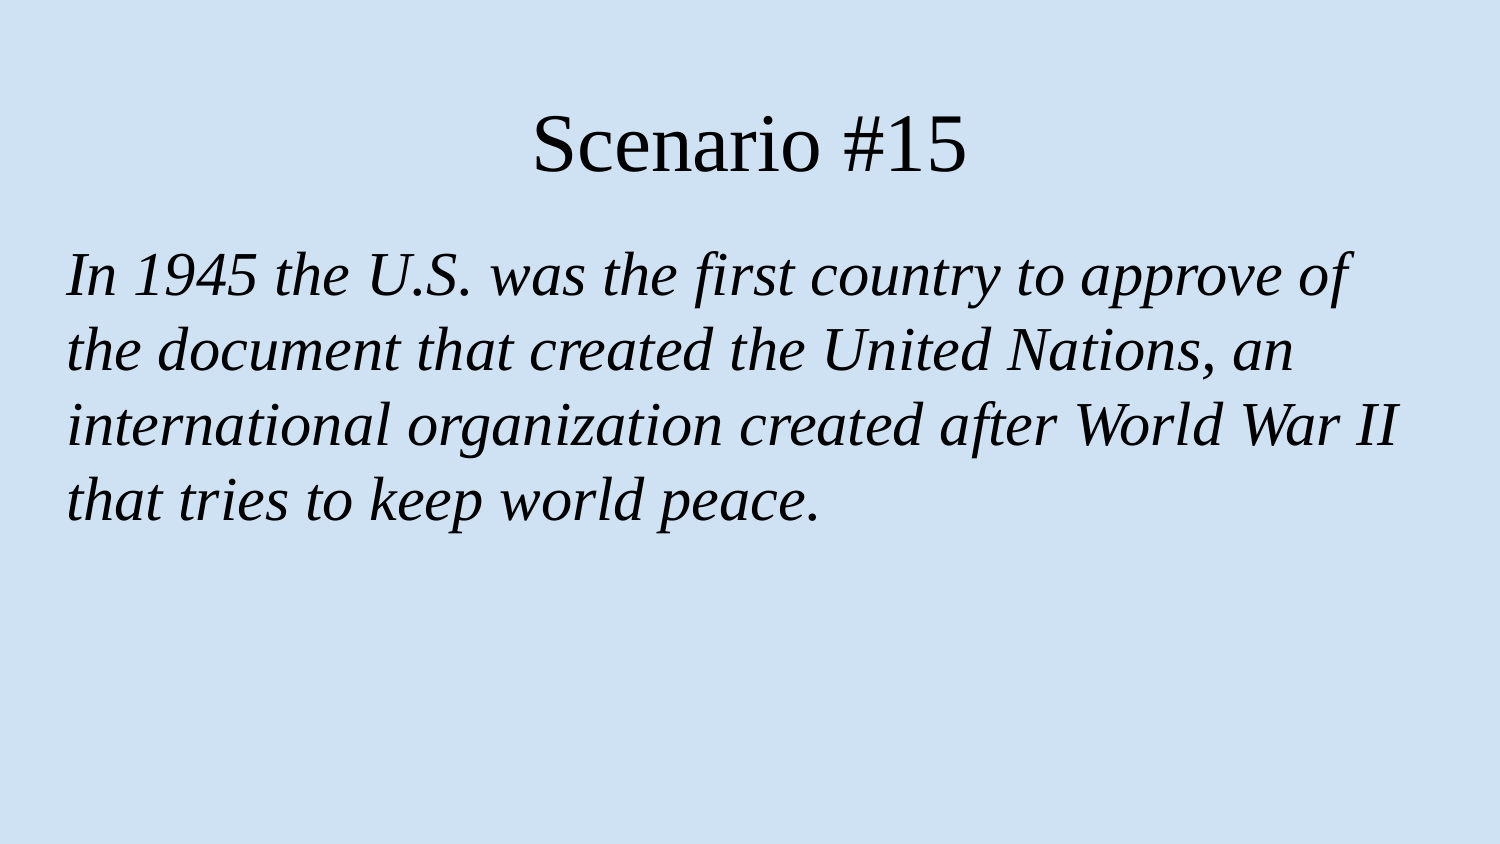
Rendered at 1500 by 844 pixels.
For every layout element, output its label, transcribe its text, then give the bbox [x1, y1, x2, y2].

title Scenario #15 [51, 72, 1449, 167]
list In 1945 the U.S. was the first country to approve of the document that created the United Nations, an international organization created after World War II that tries to keep world peace. [51, 218, 1449, 750]
